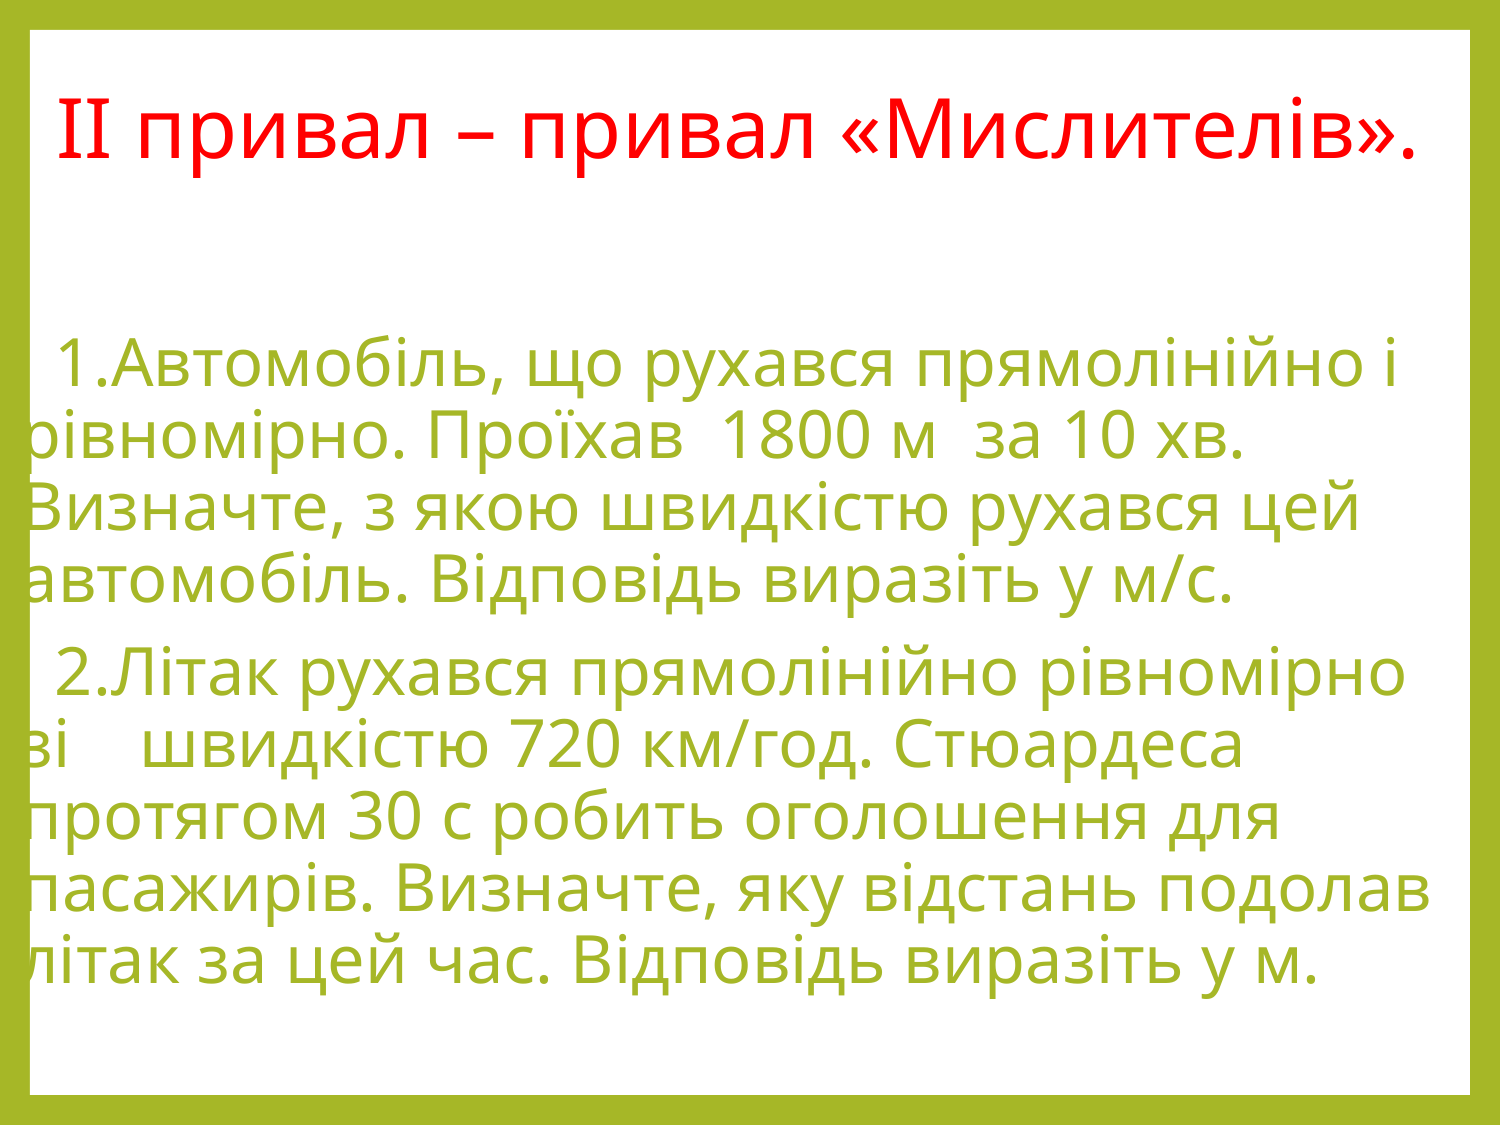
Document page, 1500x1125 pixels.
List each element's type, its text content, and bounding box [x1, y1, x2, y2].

list 1.Автомобіль, що рухався прямолінійно і рівномірно. Проїхав 1800 м за 10 хв. Визначте, з якою швидкістю рухався цей автомобіль. Відповідь виразіть у м/с. 2.Літак рухався прямолінійно рівномірно зі швидкістю 720 км/год. Стюардеса протягом 30 с робить оголошення для пасажирів. Визначте, яку відстань подолав літак за цей час. Відповідь виразіть у м. [0, 219, 1500, 1106]
title ІІ привал – привал «Мислителів». [41, 19, 1471, 219]
